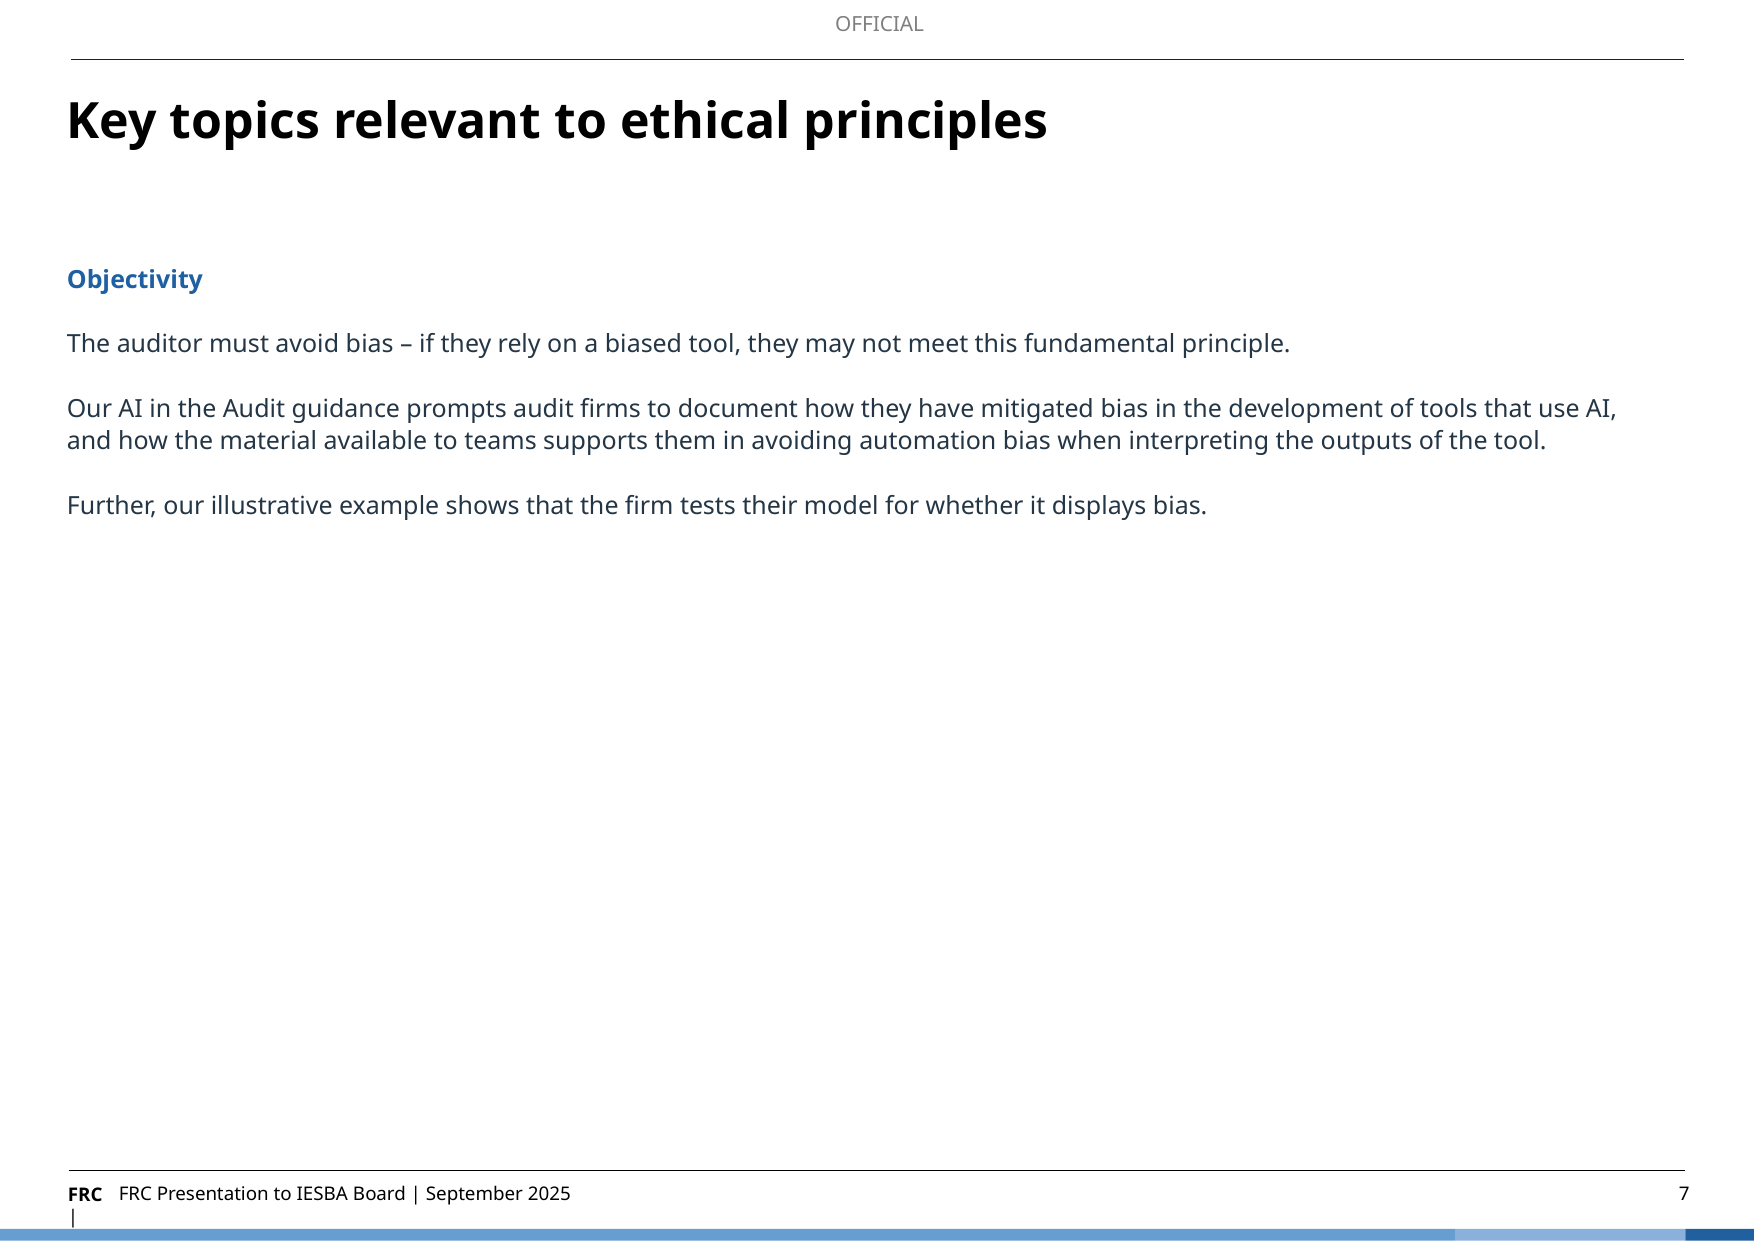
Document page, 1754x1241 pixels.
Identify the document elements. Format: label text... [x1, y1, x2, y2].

title Key topics relevant to ethical principles [66, 88, 1686, 204]
slide_number 7 [1661, 1182, 1690, 1205]
list Objectivity The auditor must avoid bias – if they rely on a biased tool, they may not meet this fundamental principle. Our AI in the Audit guidance prompts audit firms to document how they have mitigated bias in the development of tools that use AI, and how the material available to teams supports them in avoiding automation bias when interpreting the outputs of the tool. Further, our illustrative example shows that the firm tests their model for whether it displays bias. [66, 260, 1668, 1105]
footer FRC Presentation to IESBA Board | September 2025 [118, 1182, 946, 1205]
